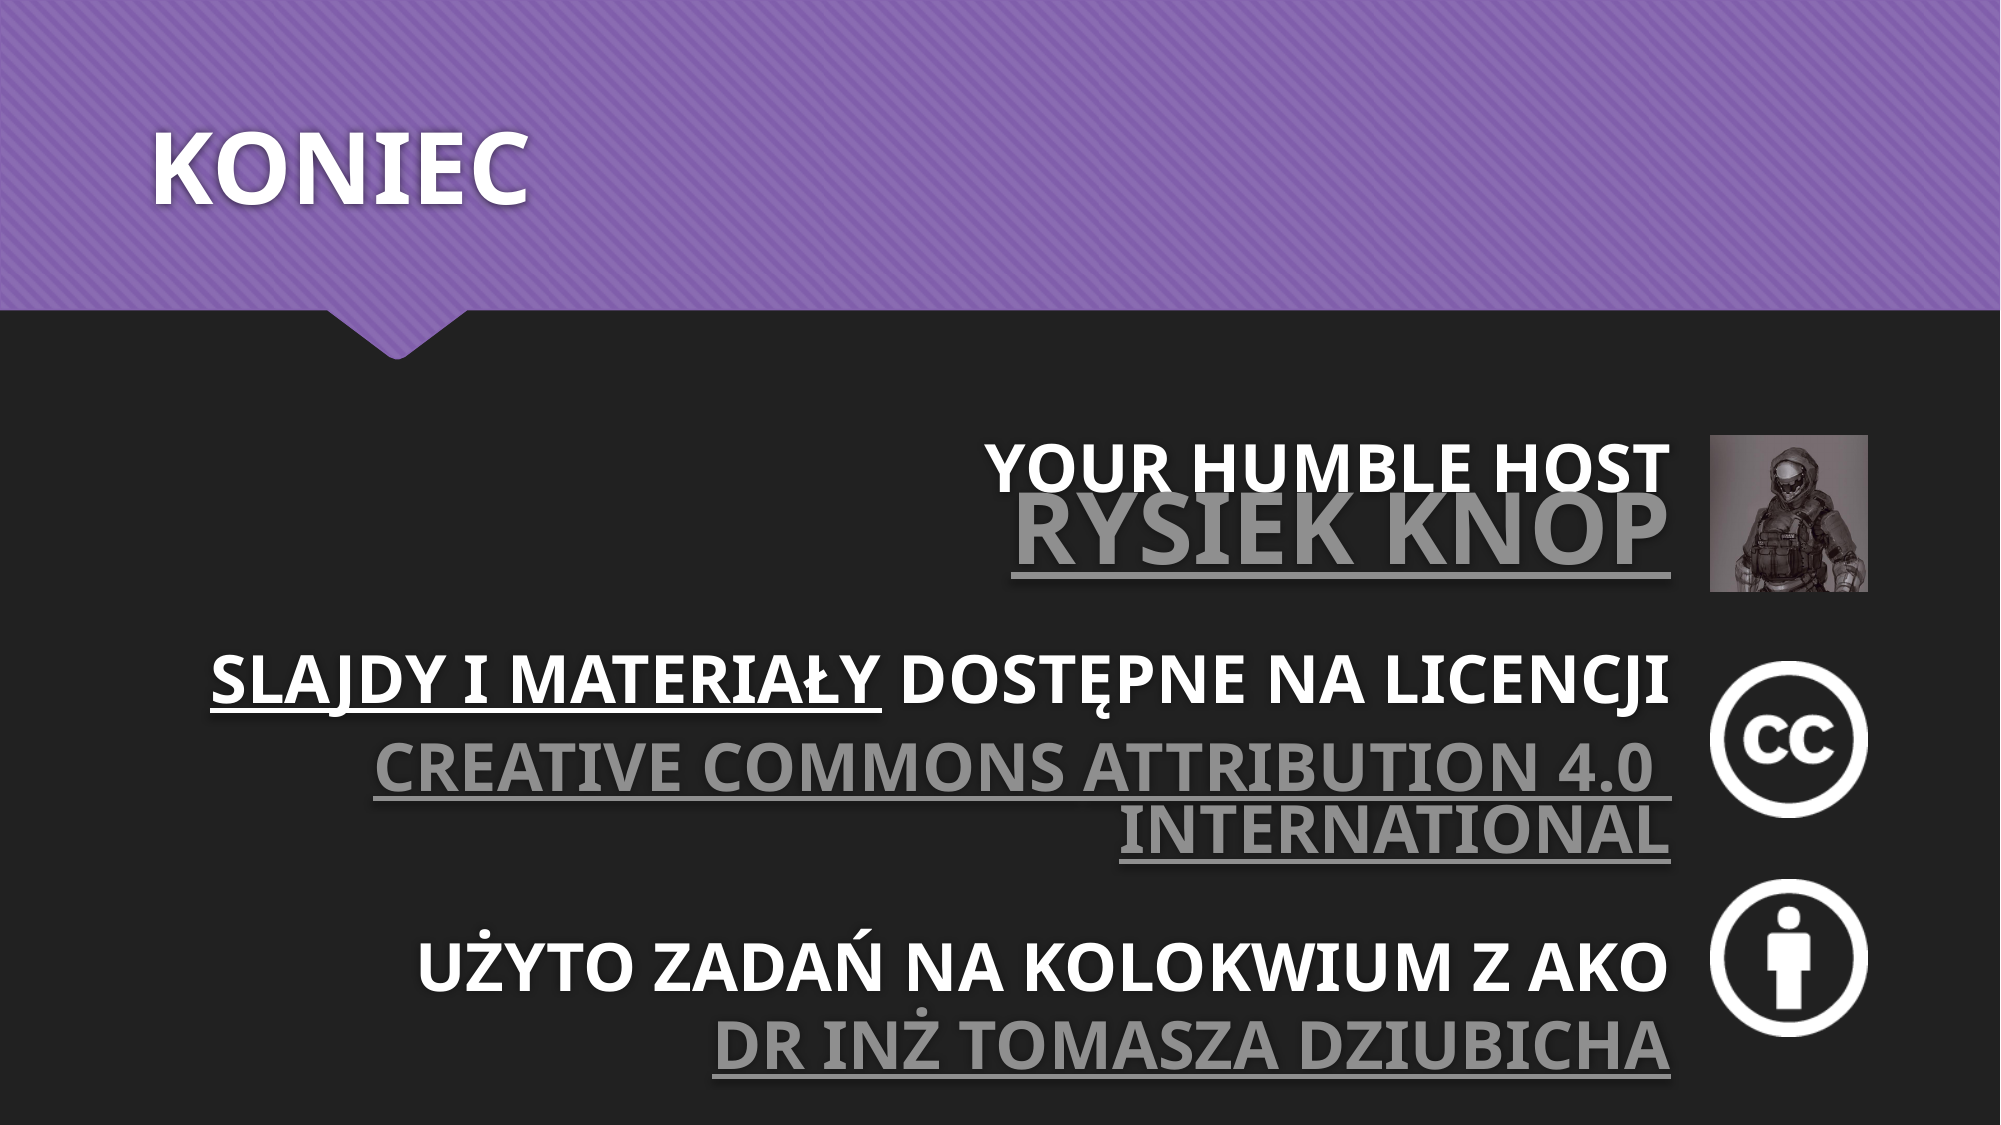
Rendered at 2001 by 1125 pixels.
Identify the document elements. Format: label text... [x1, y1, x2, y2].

picture [1710, 435, 1868, 592]
text_box YOUR HUMBLE HOST RYSIEK KNOP SLAJDY I MATERIAŁY DOSTĘPNE NA LICENCJI CREATIVE COMMONS ATTRIBUTION 4.0 INTERNATIONAL UŻYTO ZADAŃ NA KOLOKWIUM Z AKO DR INŻ TOMASZA DZIUBICHA [106, 435, 1687, 1080]
title KONIEC [132, 73, 1868, 233]
picture [1710, 661, 1868, 818]
picture [1710, 879, 1868, 1037]
